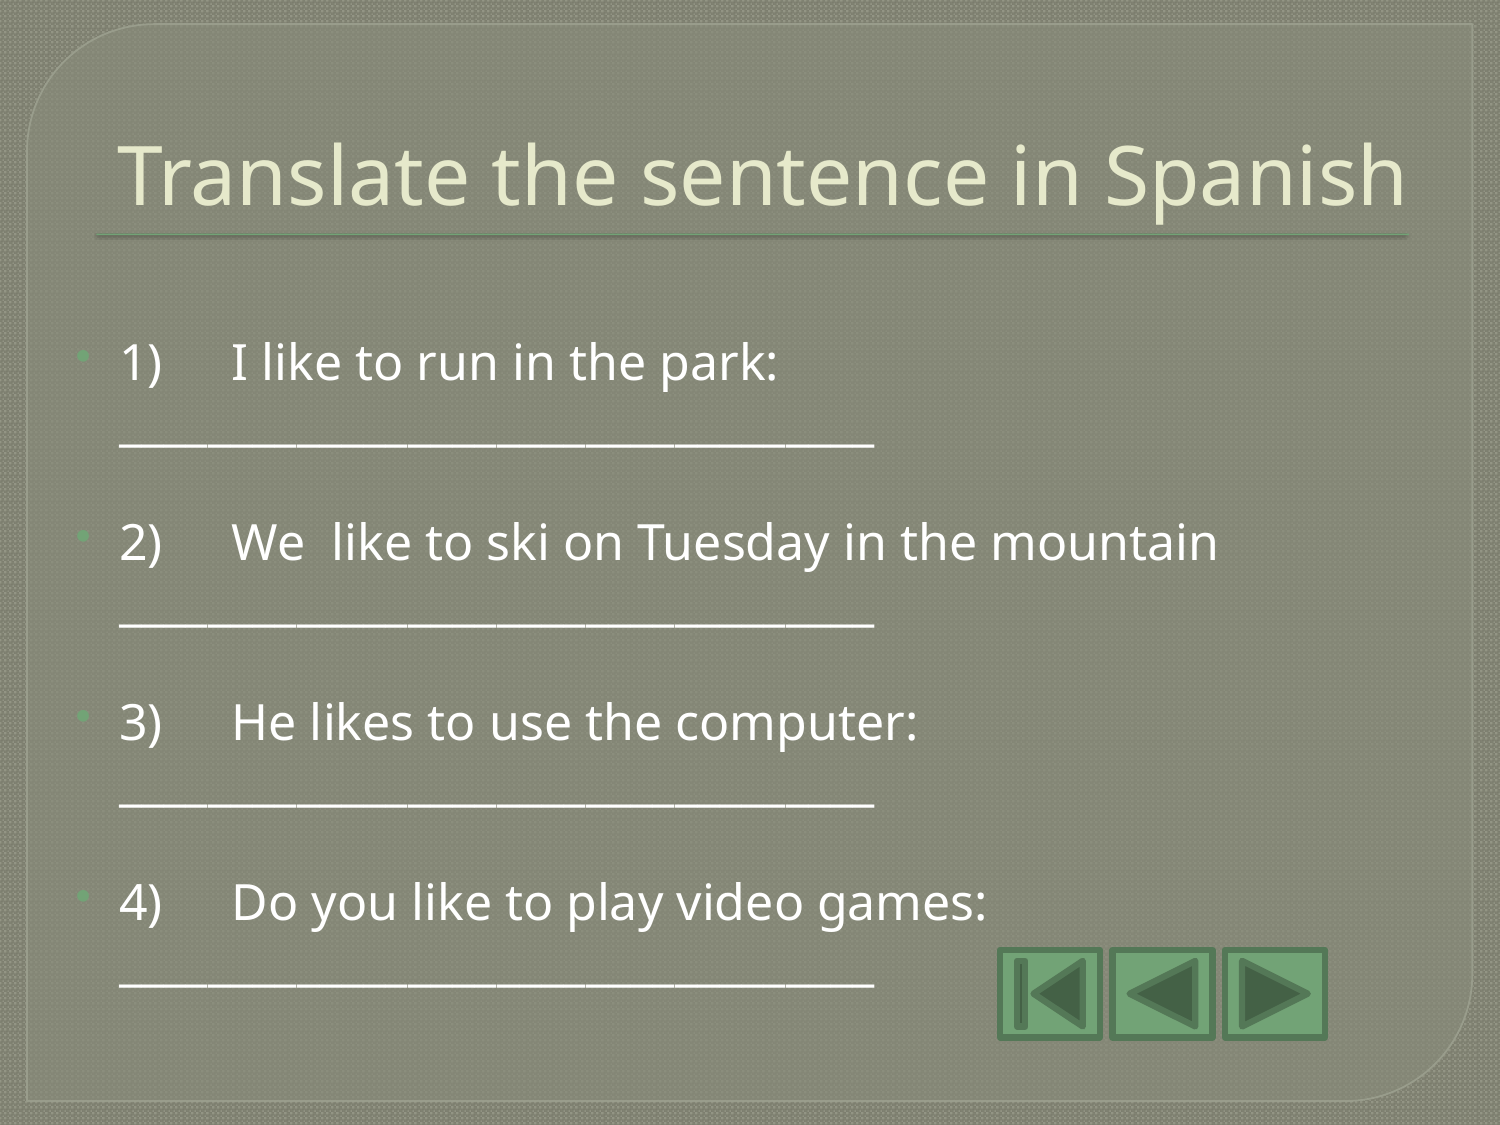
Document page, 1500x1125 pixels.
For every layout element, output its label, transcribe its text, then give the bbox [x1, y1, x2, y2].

text_box [1109, 947, 1216, 1041]
title Translate the sentence in Spanish [75, 41, 1425, 230]
text_box [1222, 947, 1328, 1041]
list 1) I like to run in the park: __________________________________ 2) We like to ski on Tuesday in the mountain __________________________________ 3) He likes to use the computer: __________________________________ 4) Do you like to play video games: __________________________________ [62, 262, 1413, 1005]
text_box [997, 947, 1103, 1041]
